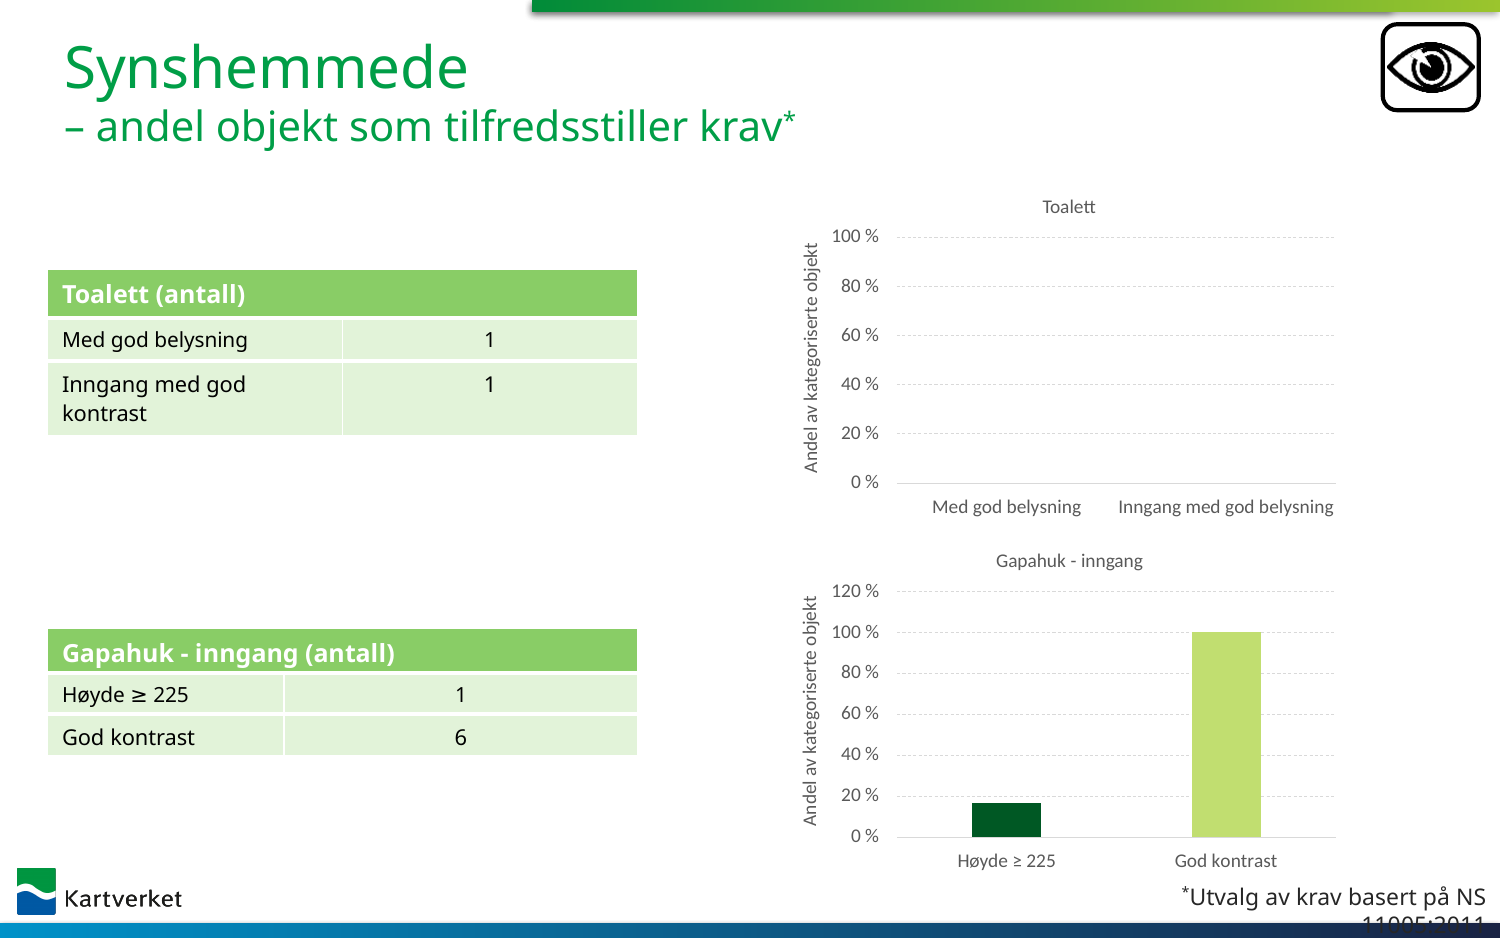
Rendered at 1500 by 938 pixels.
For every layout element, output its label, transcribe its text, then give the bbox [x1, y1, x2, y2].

text_box *Utvalg av krav basert på NS 11005:2011 [1068, 873, 1500, 938]
table_cell 1 [285, 675, 637, 712]
table_cell 1 [343, 320, 637, 359]
table_cell 1 [343, 363, 637, 435]
table_cell Inngang med god kontrast [48, 363, 342, 435]
table_header Toalett (antall) [48, 270, 637, 316]
table_header Gapahuk - inngang (antall) [48, 629, 637, 671]
picture [791, 541, 1348, 880]
text_box Synshemmede – andel objekt som tilfredsstiller krav* [49, 24, 1431, 158]
table_cell Høyde ≥ 225 [48, 675, 283, 712]
picture [791, 187, 1348, 526]
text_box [1382, 24, 1480, 111]
table_cell 6 [285, 716, 637, 755]
table_cell Med god belysning [48, 320, 342, 359]
table_cell God kontrast [48, 716, 283, 755]
